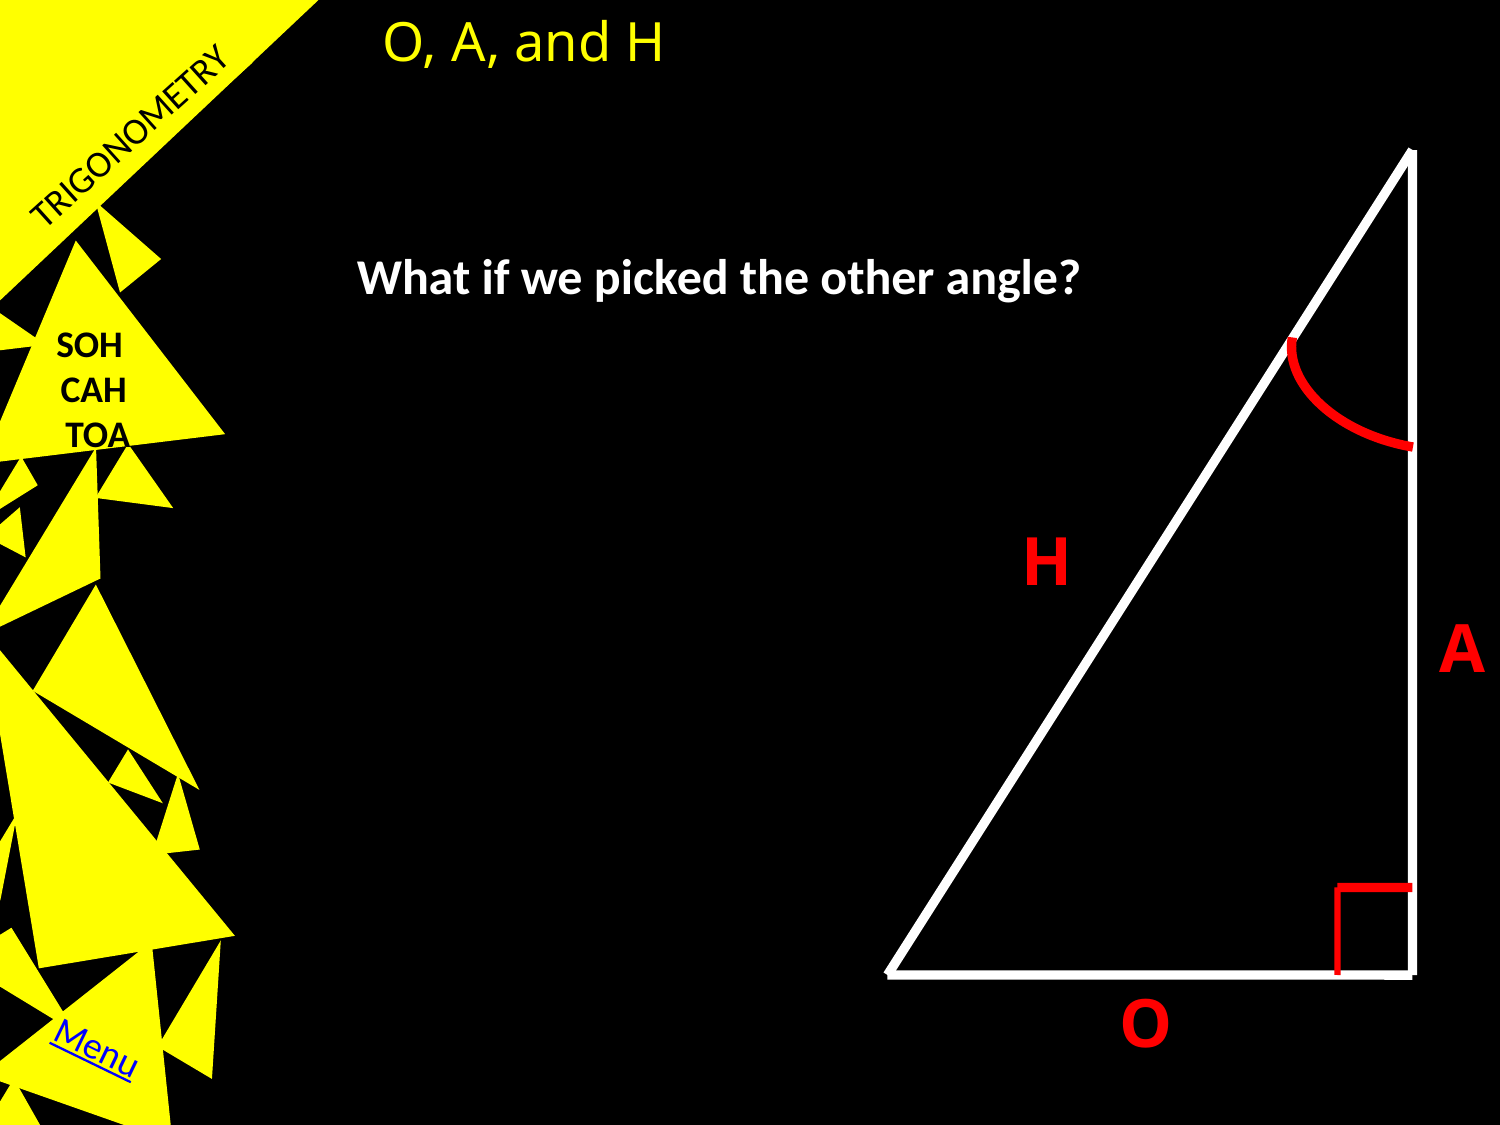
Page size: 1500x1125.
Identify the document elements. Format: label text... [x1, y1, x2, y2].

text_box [1330, 893, 1419, 969]
text_box O [1105, 973, 1189, 1069]
text_box O, A, and H [367, 0, 682, 80]
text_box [737, 299, 1500, 826]
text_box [0, 0, 321, 1125]
text_box What if we picked the other angle? [342, 237, 1097, 313]
